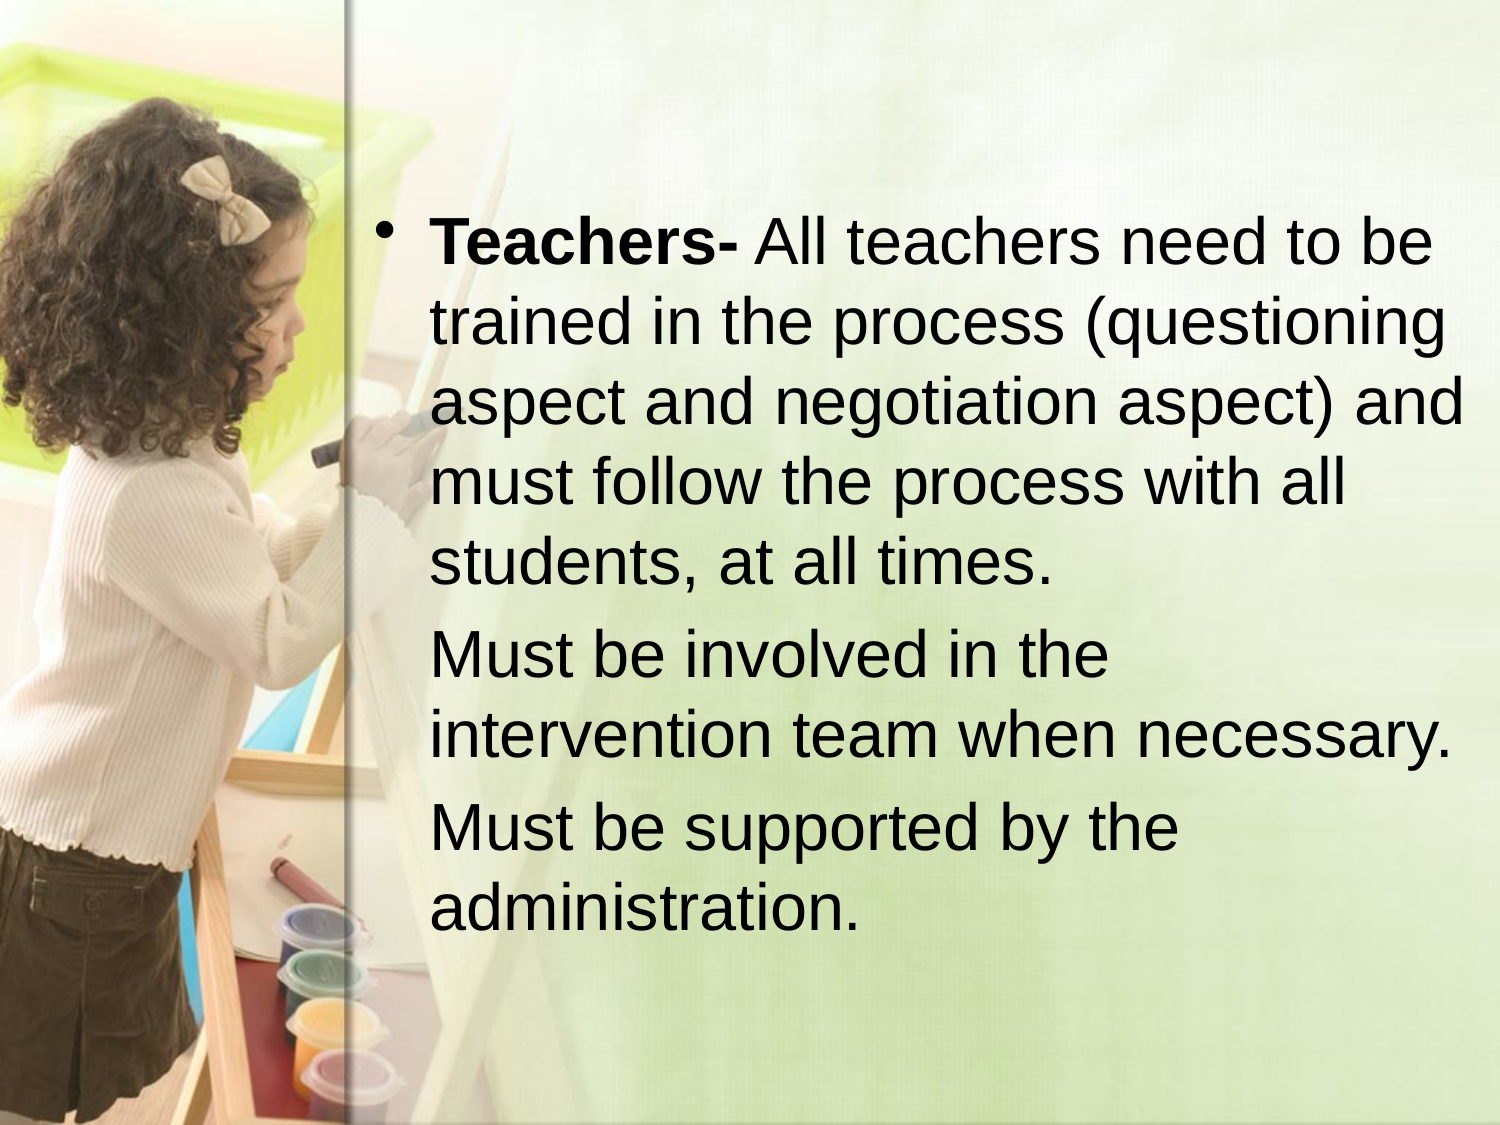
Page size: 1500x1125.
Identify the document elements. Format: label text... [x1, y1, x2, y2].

list Teachers- All teachers need to be trained in the process (questioning aspect and negotiation aspect) and must follow the process with all students, at all times. Must be involved in the intervention team when necessary. Must be supported by the administration. [358, 190, 1483, 964]
picture [0, 0, 1500, 1125]
